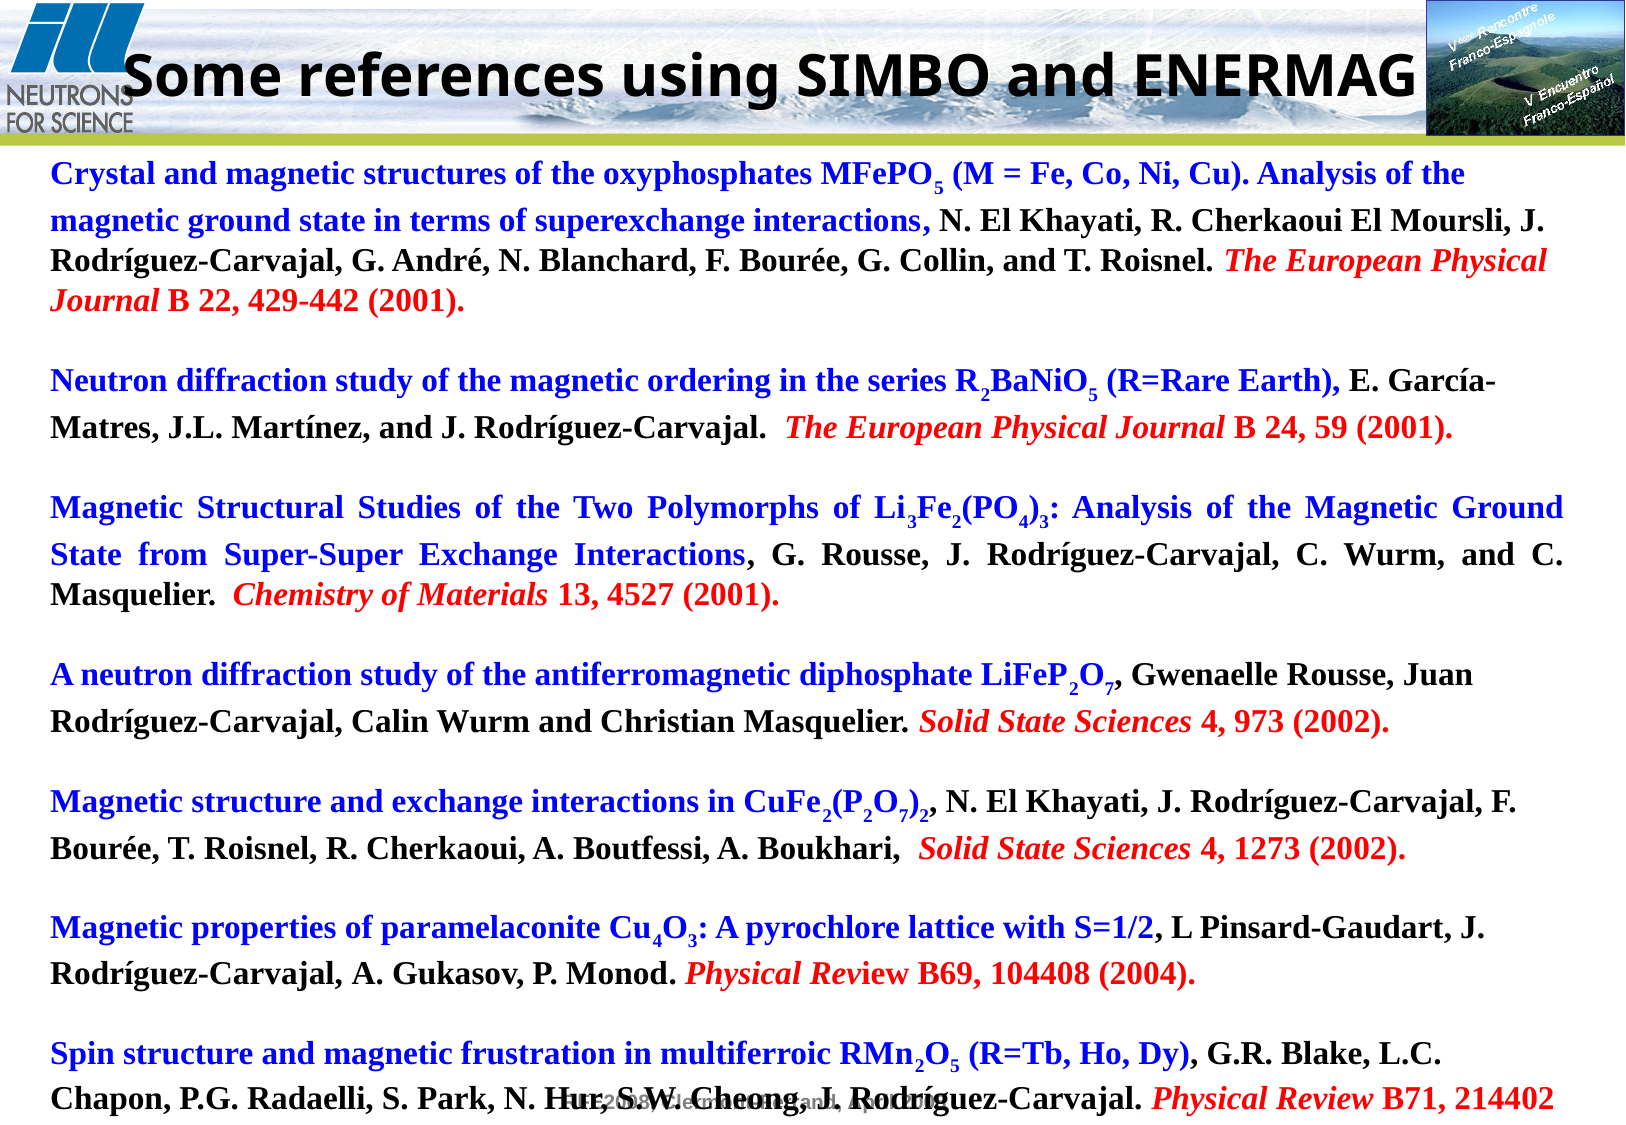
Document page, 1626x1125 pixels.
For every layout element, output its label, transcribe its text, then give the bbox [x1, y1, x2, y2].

picture [0, 1, 90, 133]
picture [1453, 0, 1625, 136]
text_box Crystal and magnetic structures of the oxyphosphates MFePO5 (M = Fe, Co, Ni, Cu). Analysis of the magnetic ground state in terms of superexchange interactions, N. El Khayati, R. Cherkaoui El Moursli, J. Rodríguez-Carvajal, G. André, N. Blanchard, F. Bourée, G. Collin, and T. Roisnel. The European Physical Journal B 22, 429-442 (2001). Neutron diffraction study of the magnetic ordering in the series R2BaNiO5 (R=Rare Earth), E. García-Matres, J.L. Martínez, and J. Rodríguez-Carvajal. The European Physical Journal B 24, 59 (2001). Magnetic Structural Studies of the Two Polymorphs of Li3Fe2(PO4)3: Analysis of the Magnetic Ground State from Super-Super Exchange Interactions, G. Rousse, J. Rodríguez-Carvajal, C. Wurm, and C. Masquelier. Chemistry of Materials 13, 4527 (2001). A neutron diffraction study of the antiferromagnetic diphosphate LiFeP2O7, Gwenaelle Rousse, Juan Rodríguez-Carvajal, Calin Wurm and Christian Masquelier. Solid State Sciences 4, 973 (2002). Magnetic structure and exchange interactions in CuFe2(P2O7)2, N. El Khayati, J. Rodríguez-Carvajal, F. Bourée, T. Roisnel, R. Cherkaoui, A. Boutfessi, A. Boukhari, Solid State Sciences 4, 1273 (2002). Magnetic properties of paramelaconite Cu4O3: A pyrochlore lattice with S=1/2, L Pinsard-Gaudart, J. Rodríguez-Carvajal, A. Gukasov, P. Monod. Physical Review B69, 104408 (2004). Spin structure and magnetic frustration in multiferroic RMn2O5 (R=Tb, Ho, Dy), G.R. Blake, L.C. Chapon, P.G. Radaelli, S. Park, N. Hur, S.W. Cheong, J. Rodríguez-Carvajal. Physical Review B71, 214402 (2005). [35, 144, 1580, 1125]
title Some references using SIMBO and ENERMAG [90, 0, 1453, 144]
